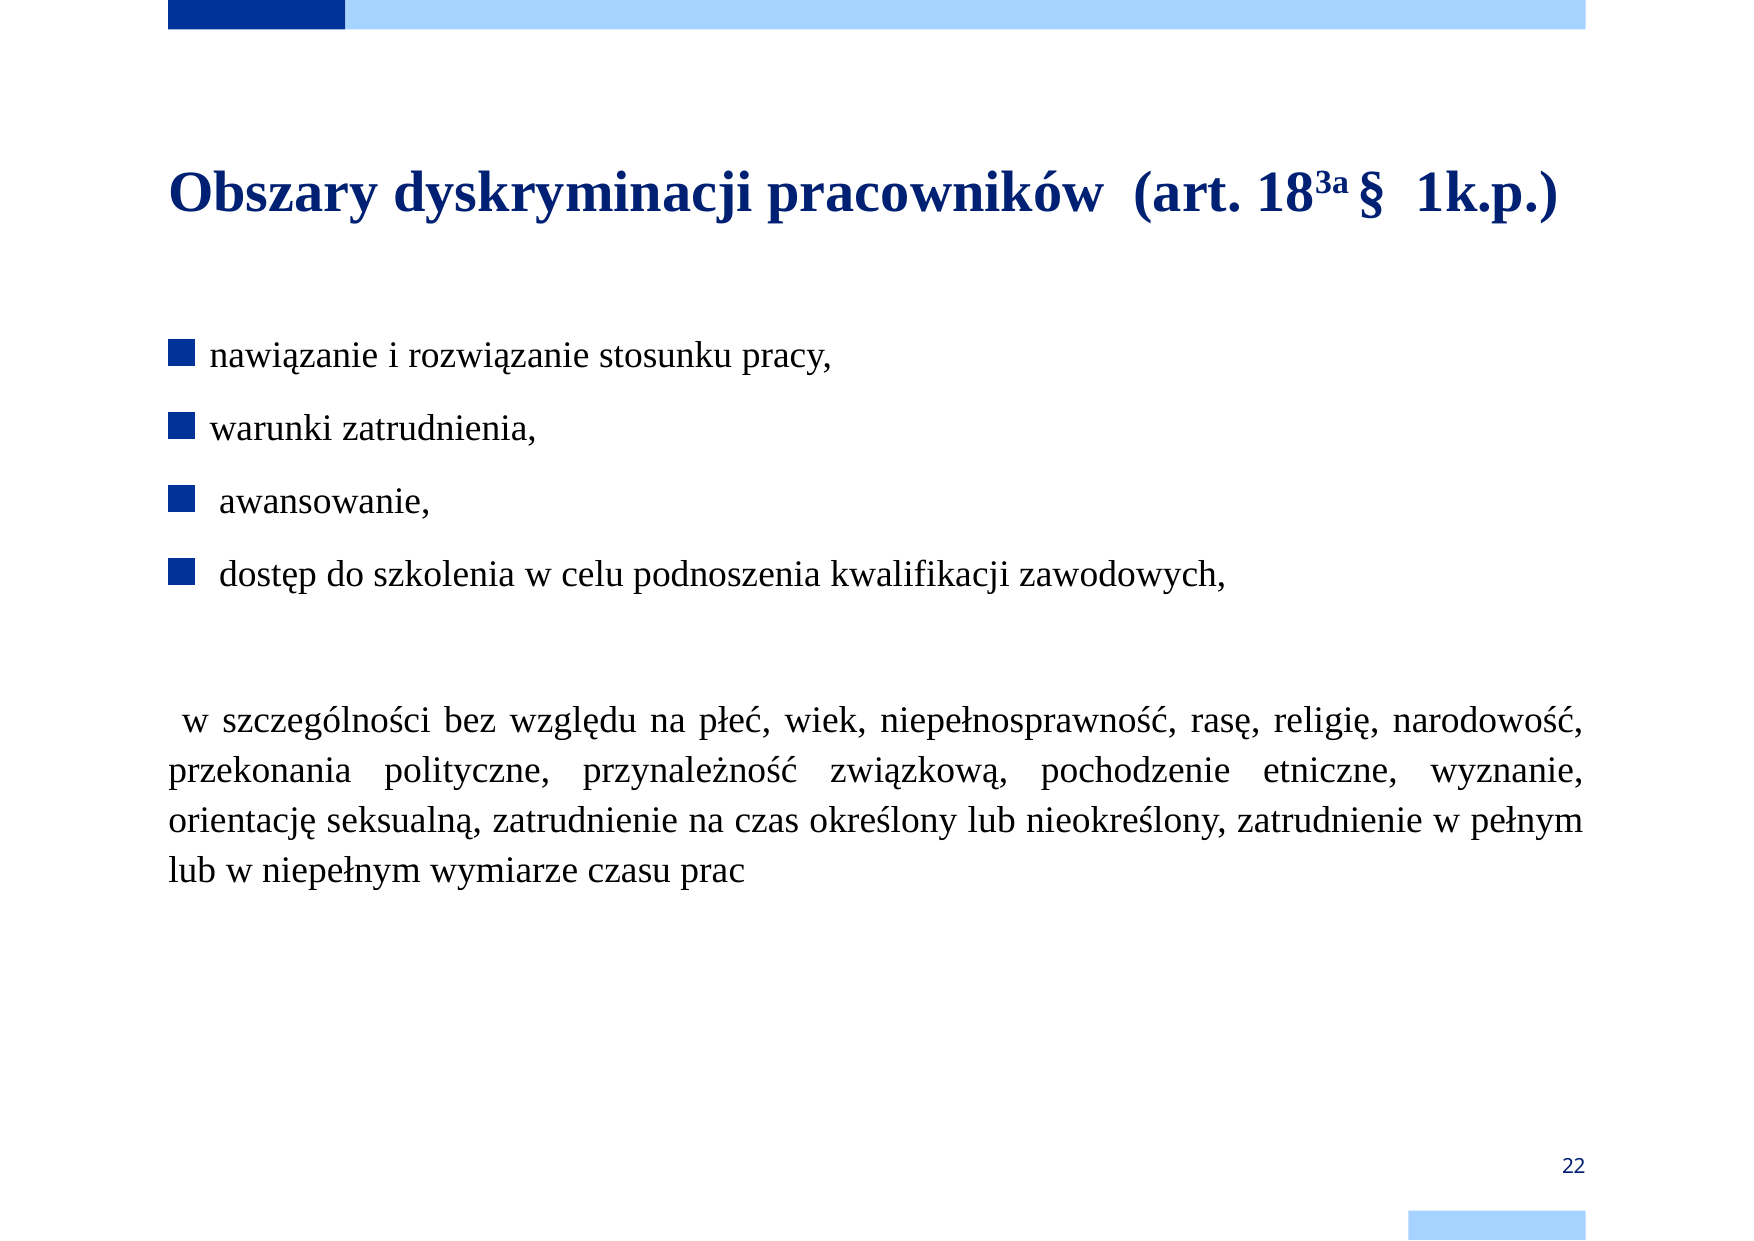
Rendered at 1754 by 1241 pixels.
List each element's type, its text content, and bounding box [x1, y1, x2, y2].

picture [168, 558, 195, 585]
list nawiązanie i rozwiązanie stosunku pracy, warunki zatrudnienia, awansowanie, dostęp do szkolenia w celu podnoszenia kwalifikacji zawodowych, w szczególności bez względu na płeć, wiek, niepełnosprawność, rasę, religię, narodowość, przekonania polityczne, przynależność związkową, pochodzenie etniczne, wyznanie, orientację seksualną, zatrudnienie na czas określony lub nieokreślony, zatrudnienie w pełnym lub w niepełnym wymiarze czasu prac [168, 324, 1586, 1093]
picture [168, 412, 195, 439]
picture [168, 339, 195, 366]
slide_number 22 [1408, 1151, 1586, 1182]
picture [168, 485, 195, 512]
title Obszary dyskryminacji pracowników (art. 183a § 1k.p.) [168, 147, 1586, 324]
